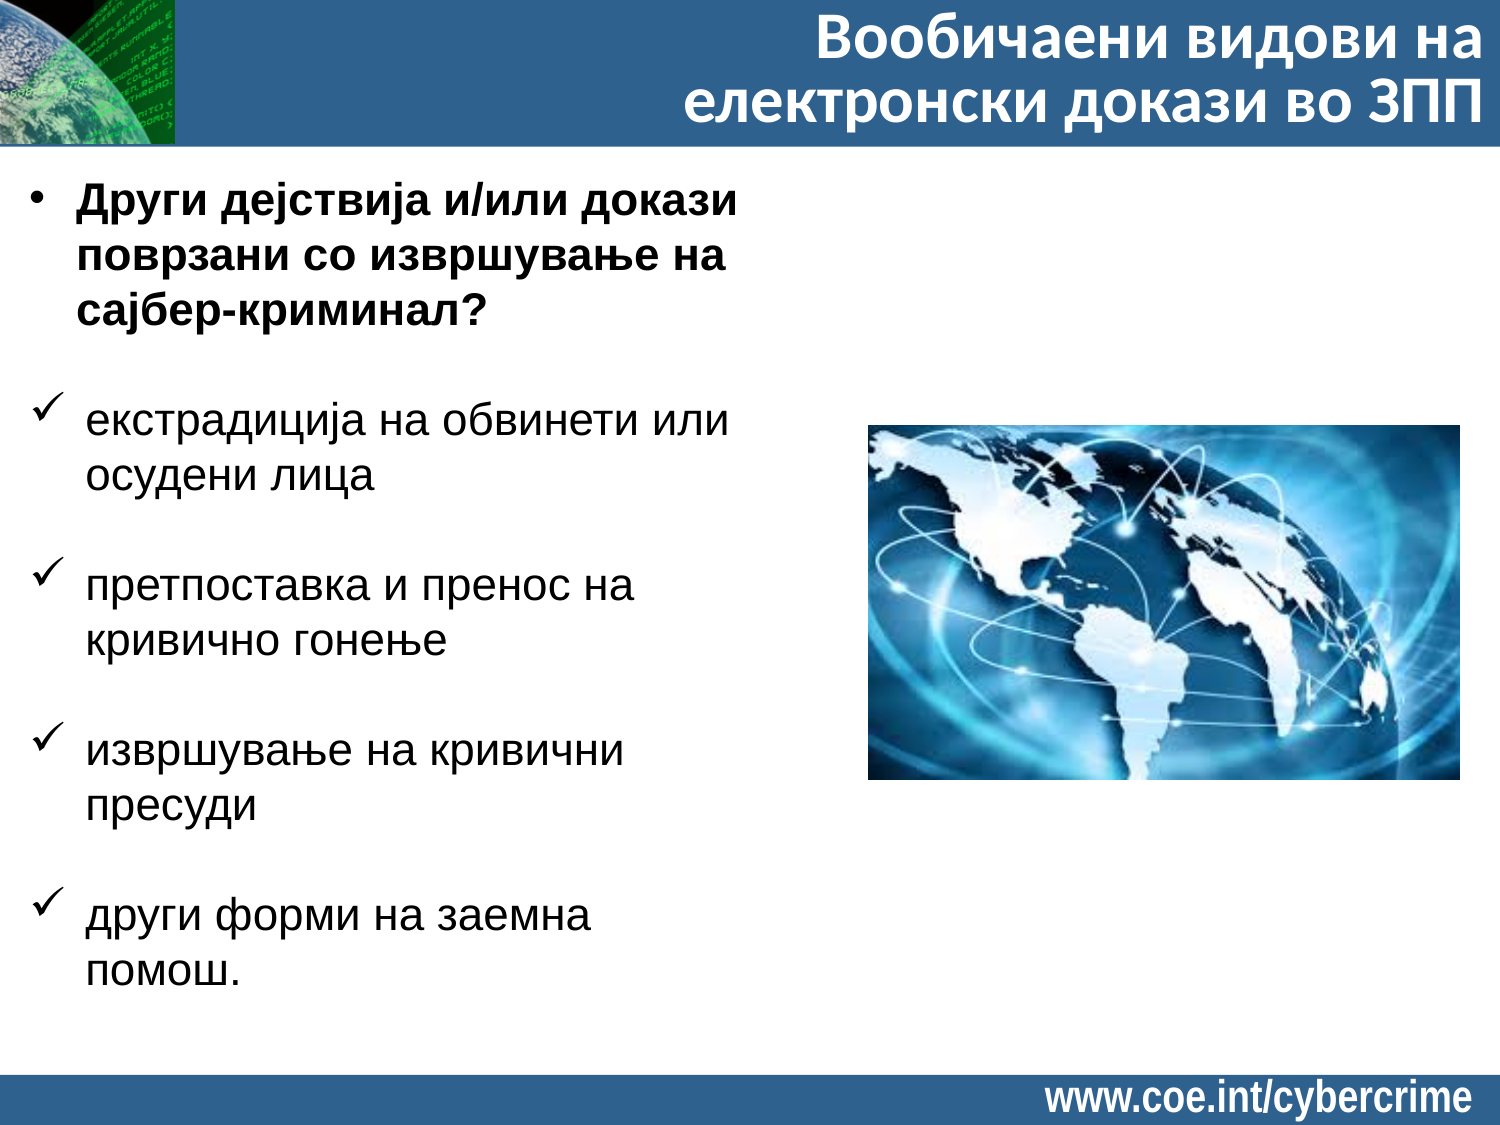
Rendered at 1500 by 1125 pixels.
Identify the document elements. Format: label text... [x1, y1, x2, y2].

text_box Други дејствија и/или докази поврзани со извршување на сајбер-криминал? екстрадиција на обвинети или осудени лица претпоставка и пренос на кривично гонење извршување на кривични пресуди други форми на заемна помош. [14, 162, 765, 1057]
picture [868, 425, 1461, 780]
text_box Вообичаени видови на електронски докази во ЗПП [177, 0, 1500, 149]
text_box [0, 1073, 1030, 1125]
text_box www.coe.int/cybercrime [1030, 1059, 1500, 1125]
picture [0, 0, 175, 144]
